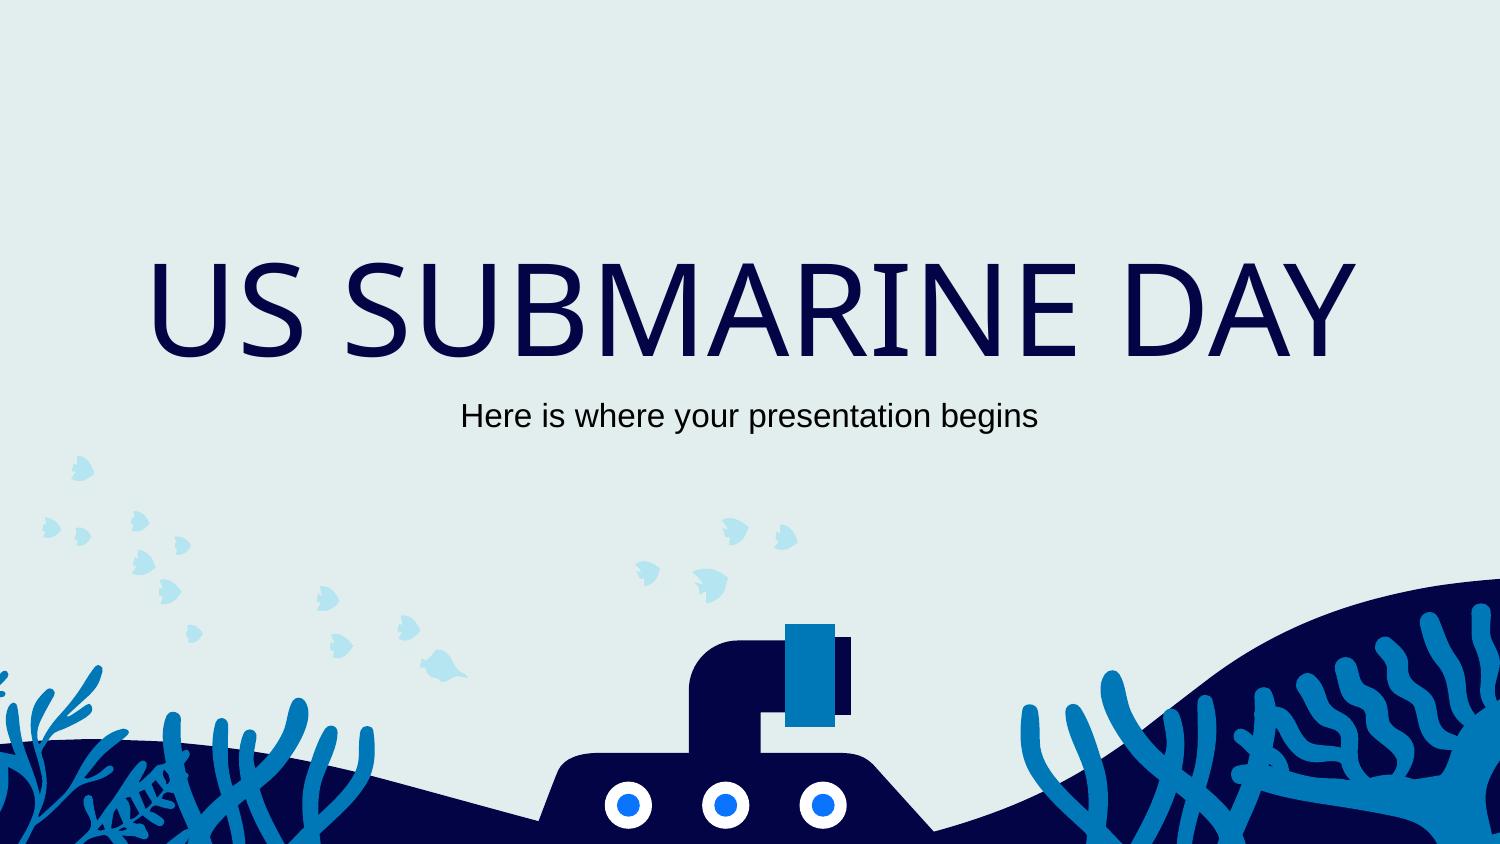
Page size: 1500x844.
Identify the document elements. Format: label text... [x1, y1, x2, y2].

title US SUBMARINE DAY [116, 210, 1383, 393]
subtitle Here is where your presentation begins [116, 393, 1383, 444]
